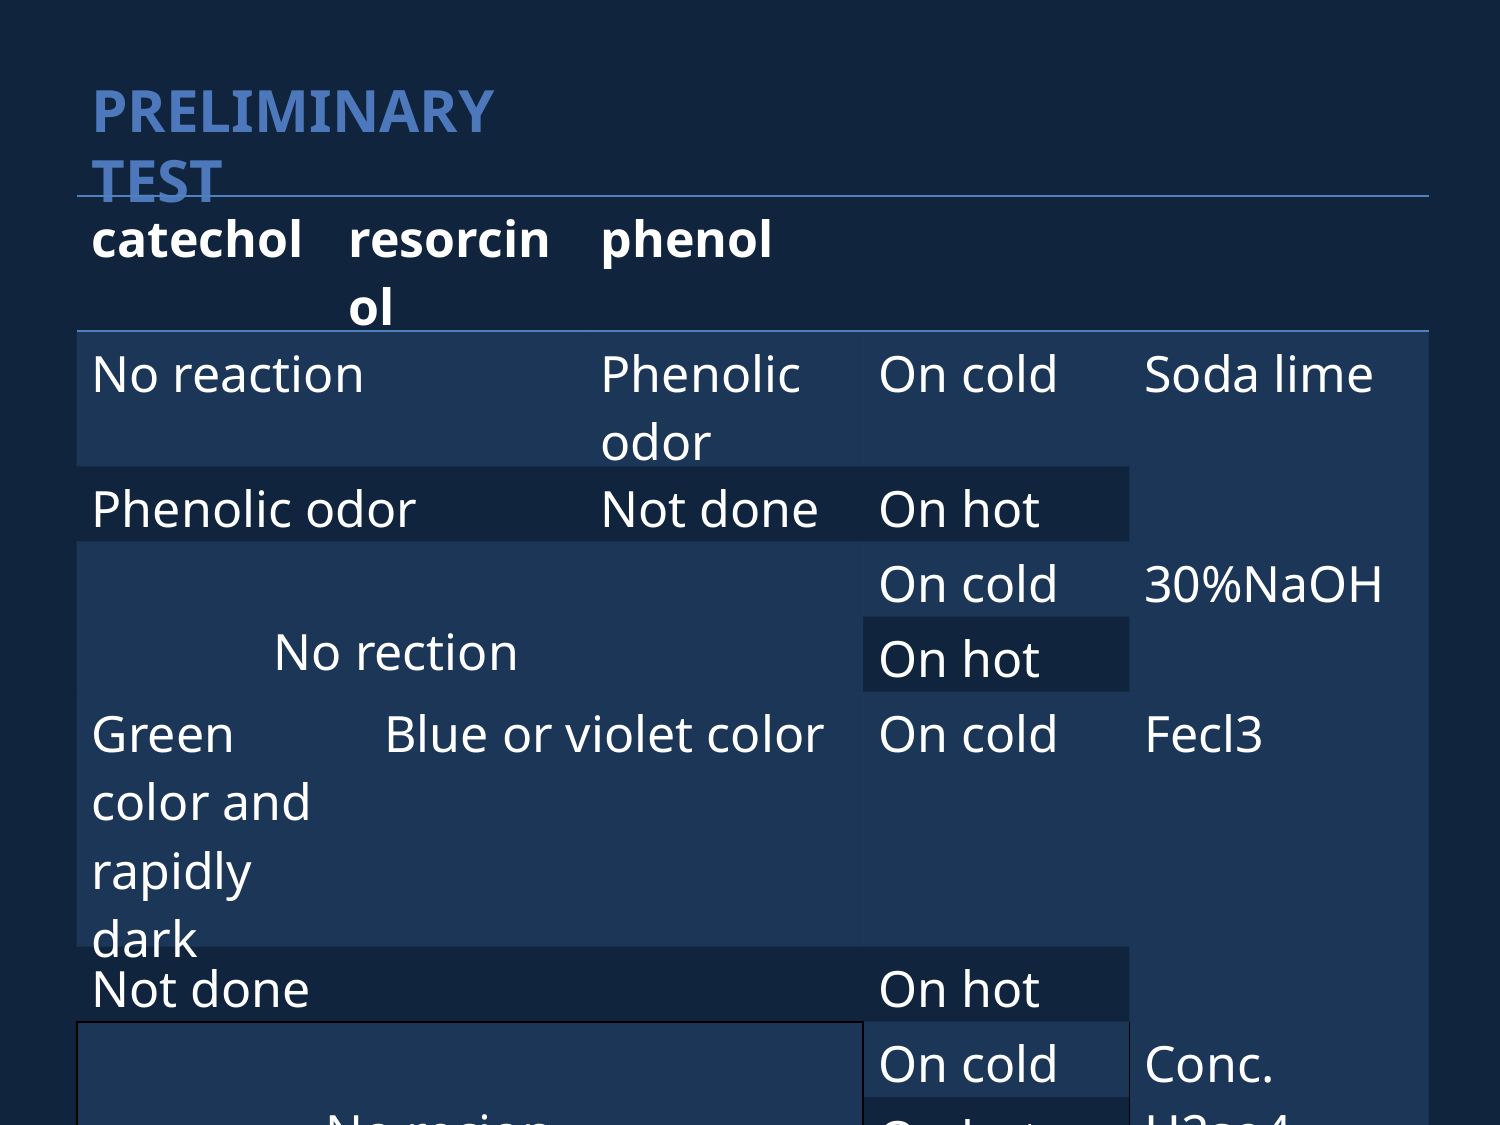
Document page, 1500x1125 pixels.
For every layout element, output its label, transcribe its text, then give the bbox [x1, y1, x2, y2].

table_cell Not done [77, 947, 863, 1021]
table_header catechol [77, 197, 333, 330]
table_header resorcinol [333, 197, 586, 330]
table_cell Not done [586, 466, 863, 541]
table_cell On cold [864, 1022, 1129, 1097]
table_cell On cold [863, 541, 1129, 617]
table_cell No reaction [77, 332, 586, 466]
table_cell On hot [863, 947, 1129, 1022]
table_cell On hot [863, 466, 1129, 541]
table_cell Green color and rapidly dark [77, 692, 369, 947]
table_cell Phenolic odor [77, 466, 586, 541]
table_cell On hot [863, 617, 1129, 692]
table_cell Fecl3 [1129, 692, 1429, 1022]
table_cell On cold [863, 692, 1129, 947]
table_cell On hot [864, 1097, 1129, 1125]
table_header phenol [586, 197, 863, 330]
table_cell No recion [78, 1023, 862, 1125]
table_cell On cold [863, 332, 1129, 466]
table_header [1129, 197, 1429, 330]
table_cell Conc. H2so4 [1130, 1022, 1429, 1125]
table_cell 30%NaOH [1129, 541, 1429, 692]
table_cell No rection [77, 541, 863, 692]
table_cell Phenolic odor [586, 332, 863, 466]
table_cell Blue or violet color [369, 692, 863, 947]
text_box Preliminary test [76, 66, 621, 195]
table_cell Soda lime [1129, 332, 1429, 541]
table_header [863, 197, 1129, 330]
